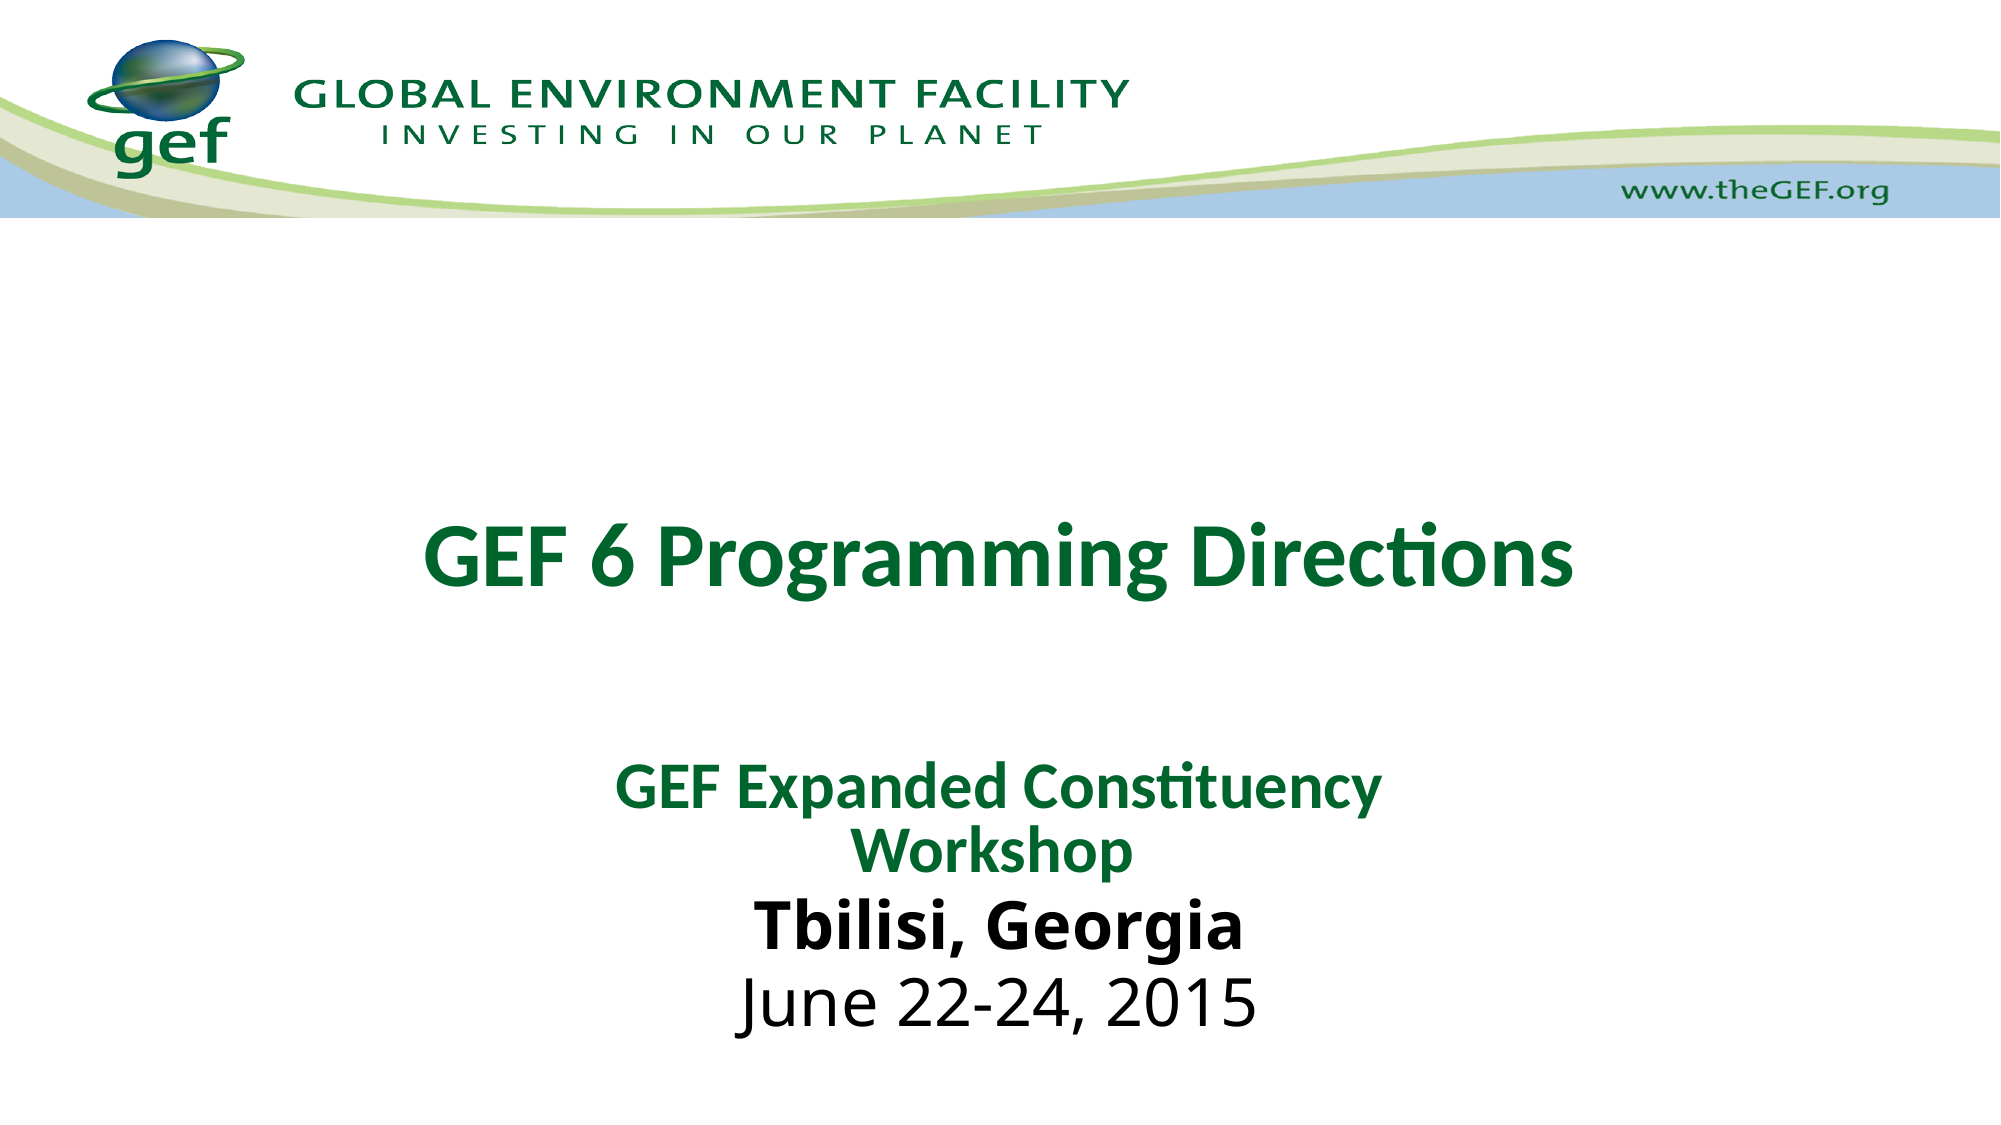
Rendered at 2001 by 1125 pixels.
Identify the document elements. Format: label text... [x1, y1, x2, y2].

title GEF 6 Programming Directions [324, 465, 1676, 654]
picture [0, 12, 2000, 218]
subtitle GEF Expanded Constituency Workshop Tbilisi, Georgia June 22-24, 2015 [474, 656, 1526, 1120]
